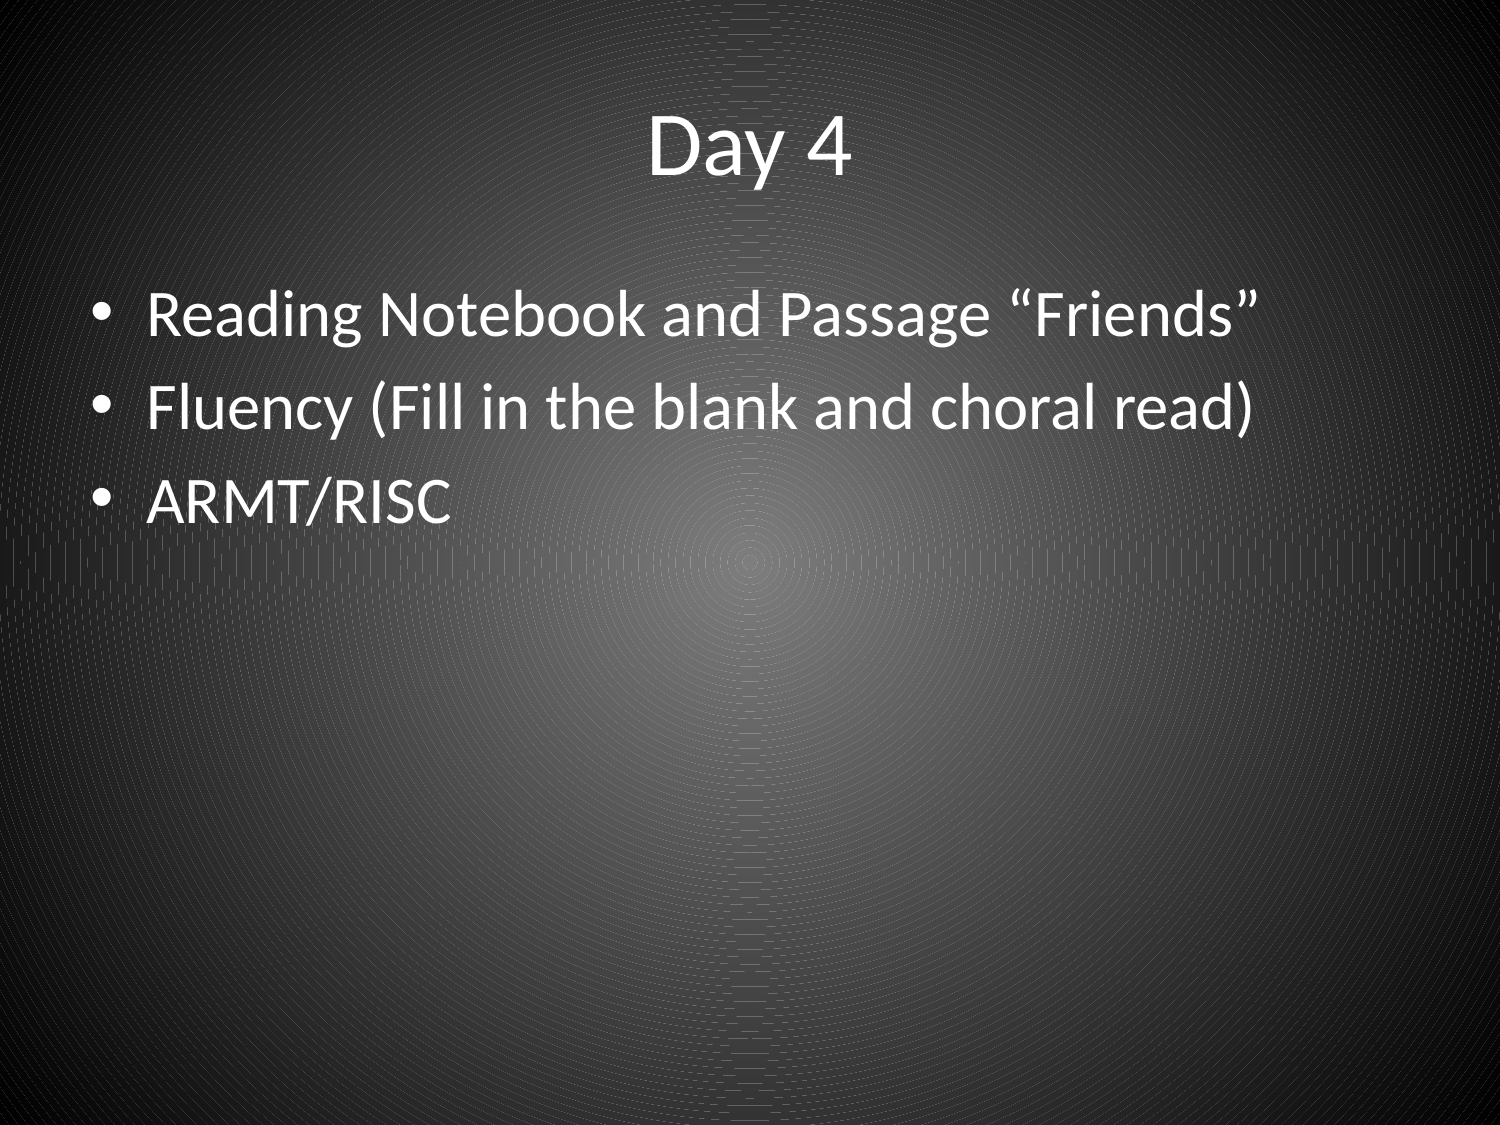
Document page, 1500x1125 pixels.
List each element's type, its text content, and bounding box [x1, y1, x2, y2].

title Day 4 [75, 45, 1425, 233]
list Reading Notebook and Passage “Friends” Fluency (Fill in the blank and choral read) ARMT/RISC [75, 262, 1425, 1005]
